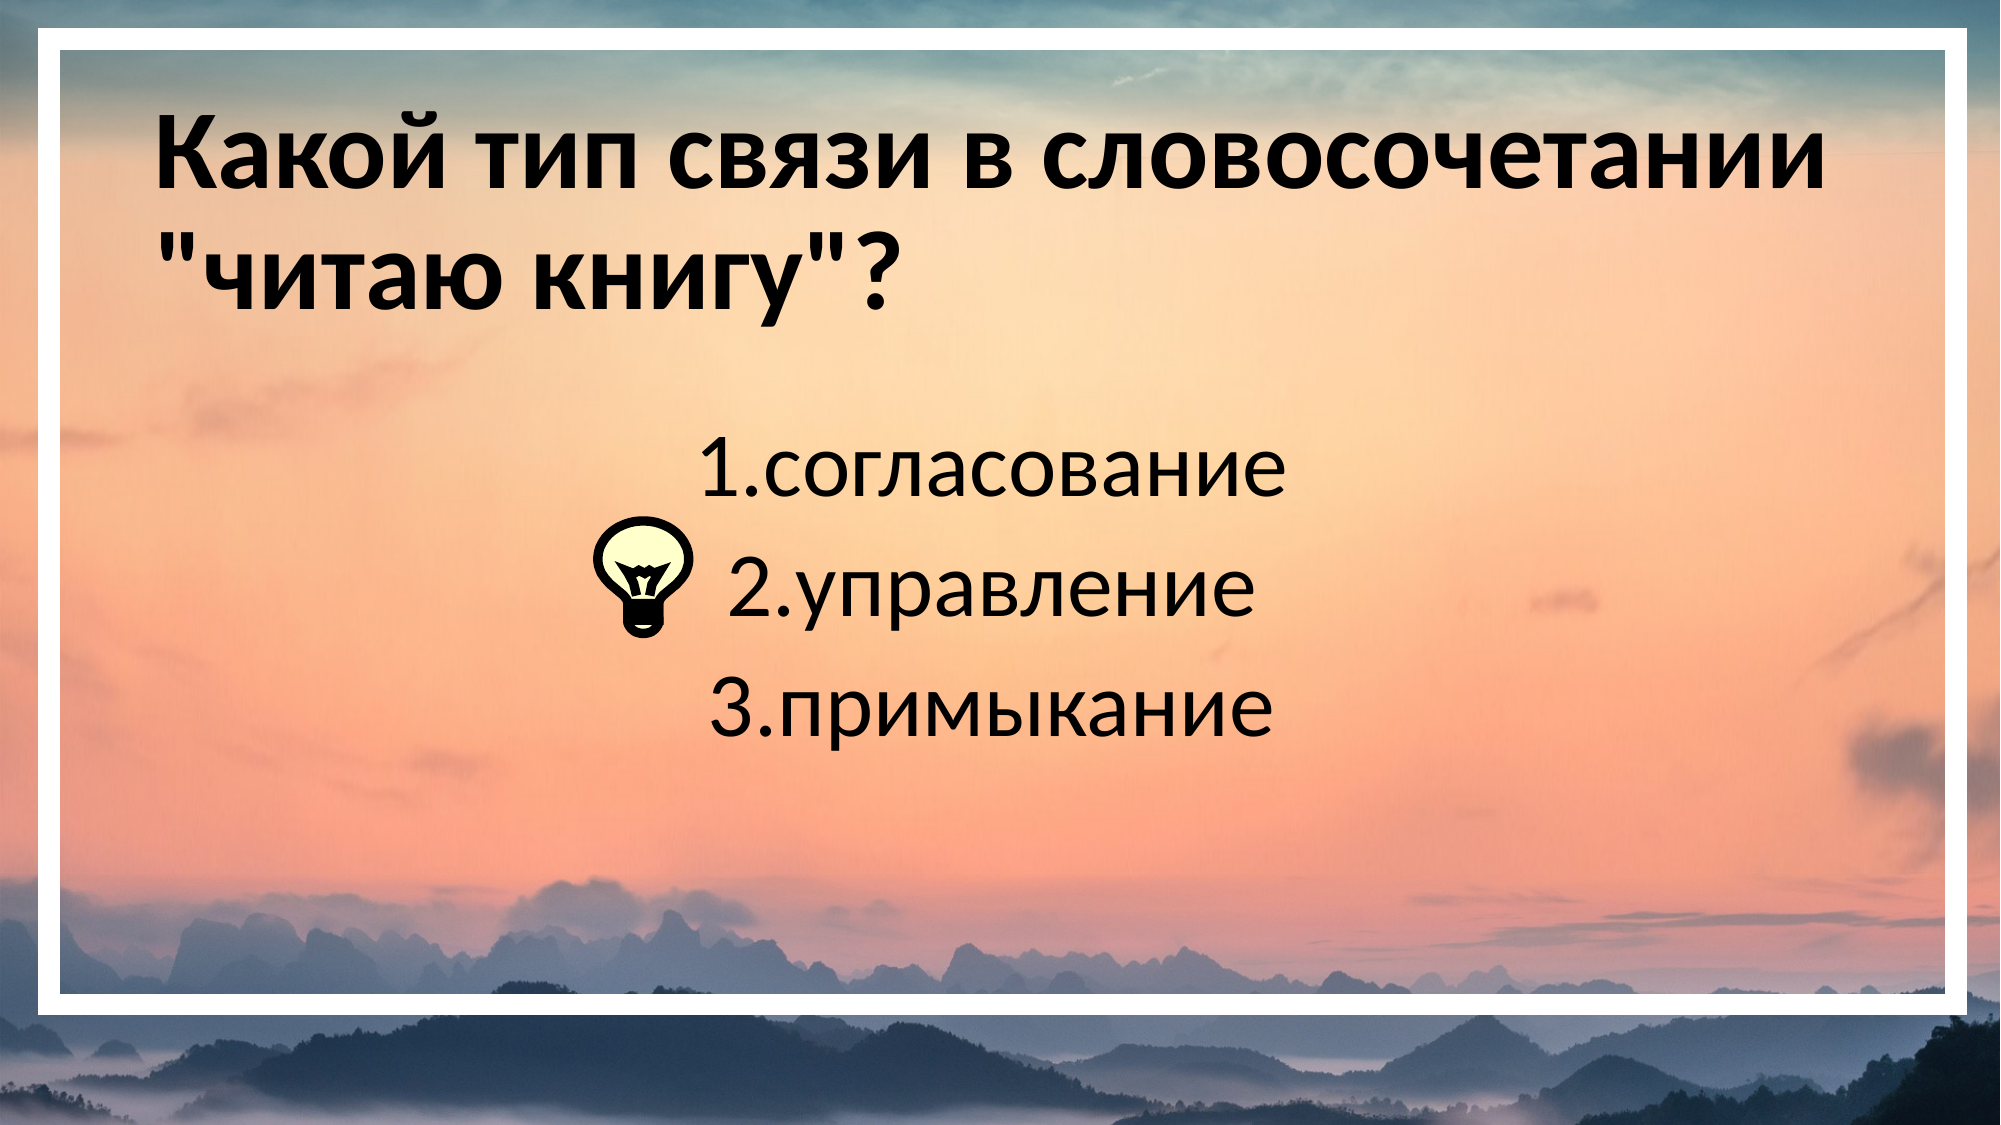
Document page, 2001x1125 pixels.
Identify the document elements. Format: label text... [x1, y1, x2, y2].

text_box [597, 520, 689, 634]
list Какой тип связи в словосочетании "читаю книгу"? 1.согласование 2.управление 3.примыкание [139, 83, 1865, 798]
picture [0, 0, 2000, 1125]
